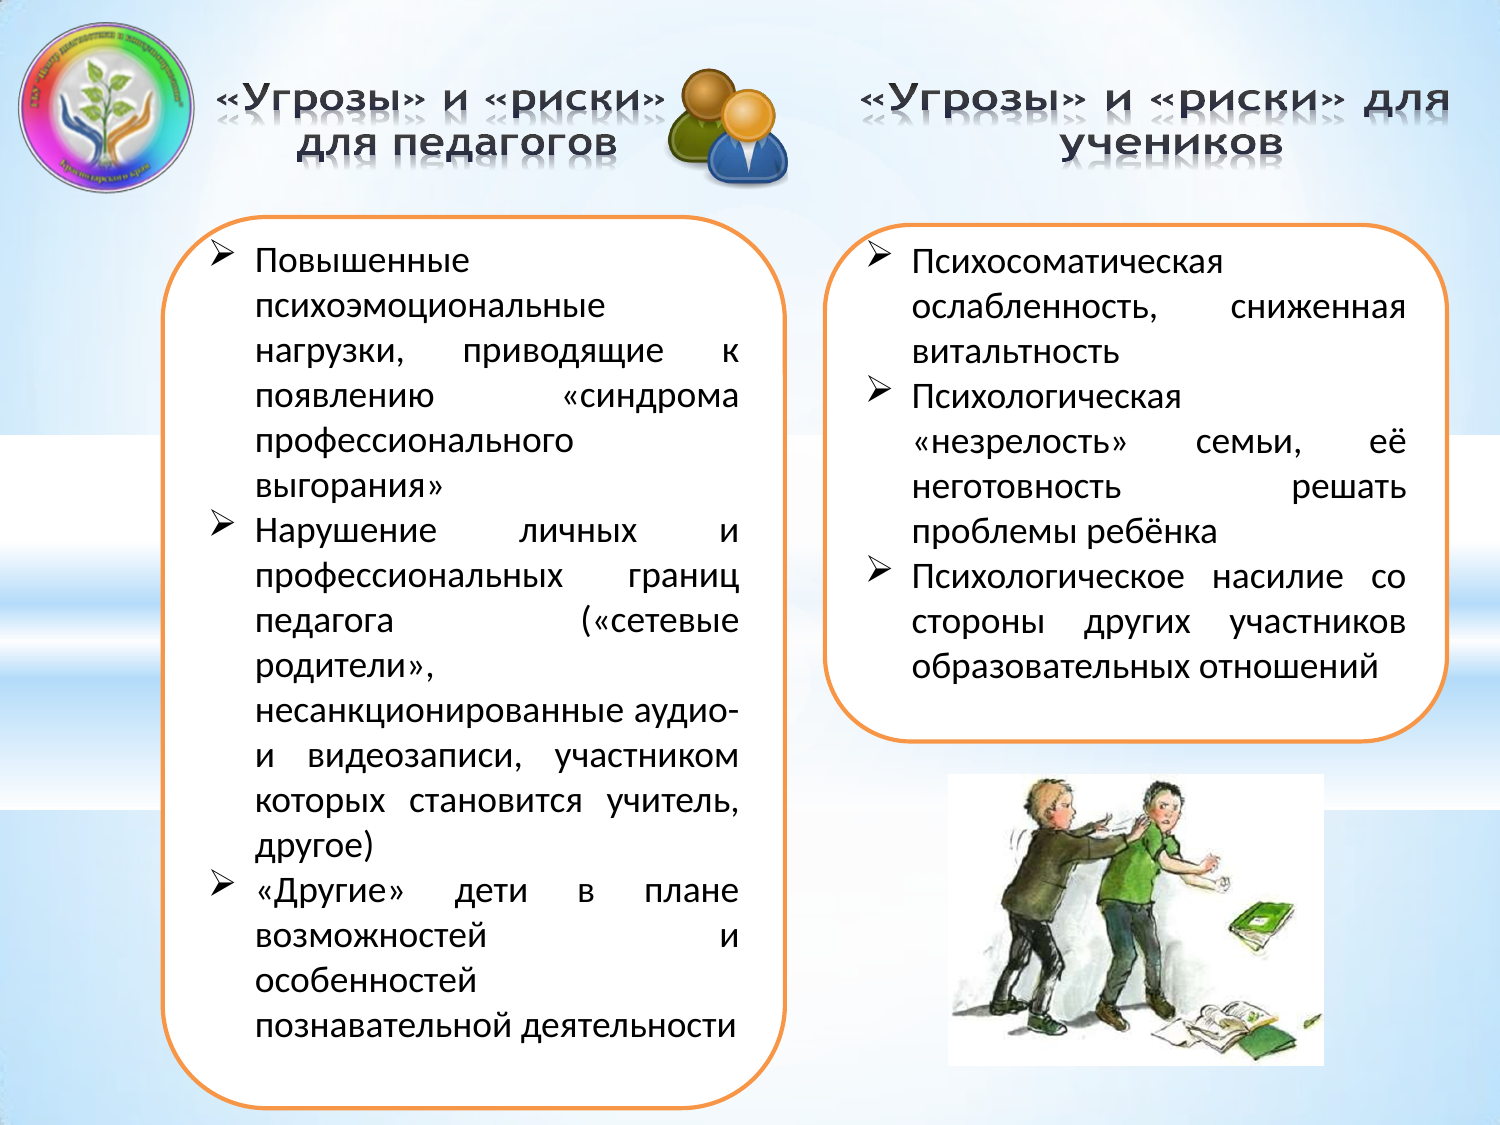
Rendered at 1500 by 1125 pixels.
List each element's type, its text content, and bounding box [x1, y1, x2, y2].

picture [0, 0, 1500, 1125]
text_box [837, 83, 1496, 192]
text_box Психосоматическая ослабленность, сниженная витальтность Психологическая «незрелость» семьи, её неготовность решать проблемы ребёнка Психологическое насилие со стороны других участников образовательных отношений [822, 222, 1450, 744]
text_box Повышенные психоэмоциональные нагрузки, приводящие к появлению «синдрома профессионального выгорания» Нарушение личных и профессиональных границ педагога («сетевые родители», несанкционированные аудио- и видеозаписи, участником которых становится учитель, другое) «Другие» дети в плане возможностей и особенностей познавательной деятельности [160, 214, 787, 1111]
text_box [239, 59, 788, 201]
